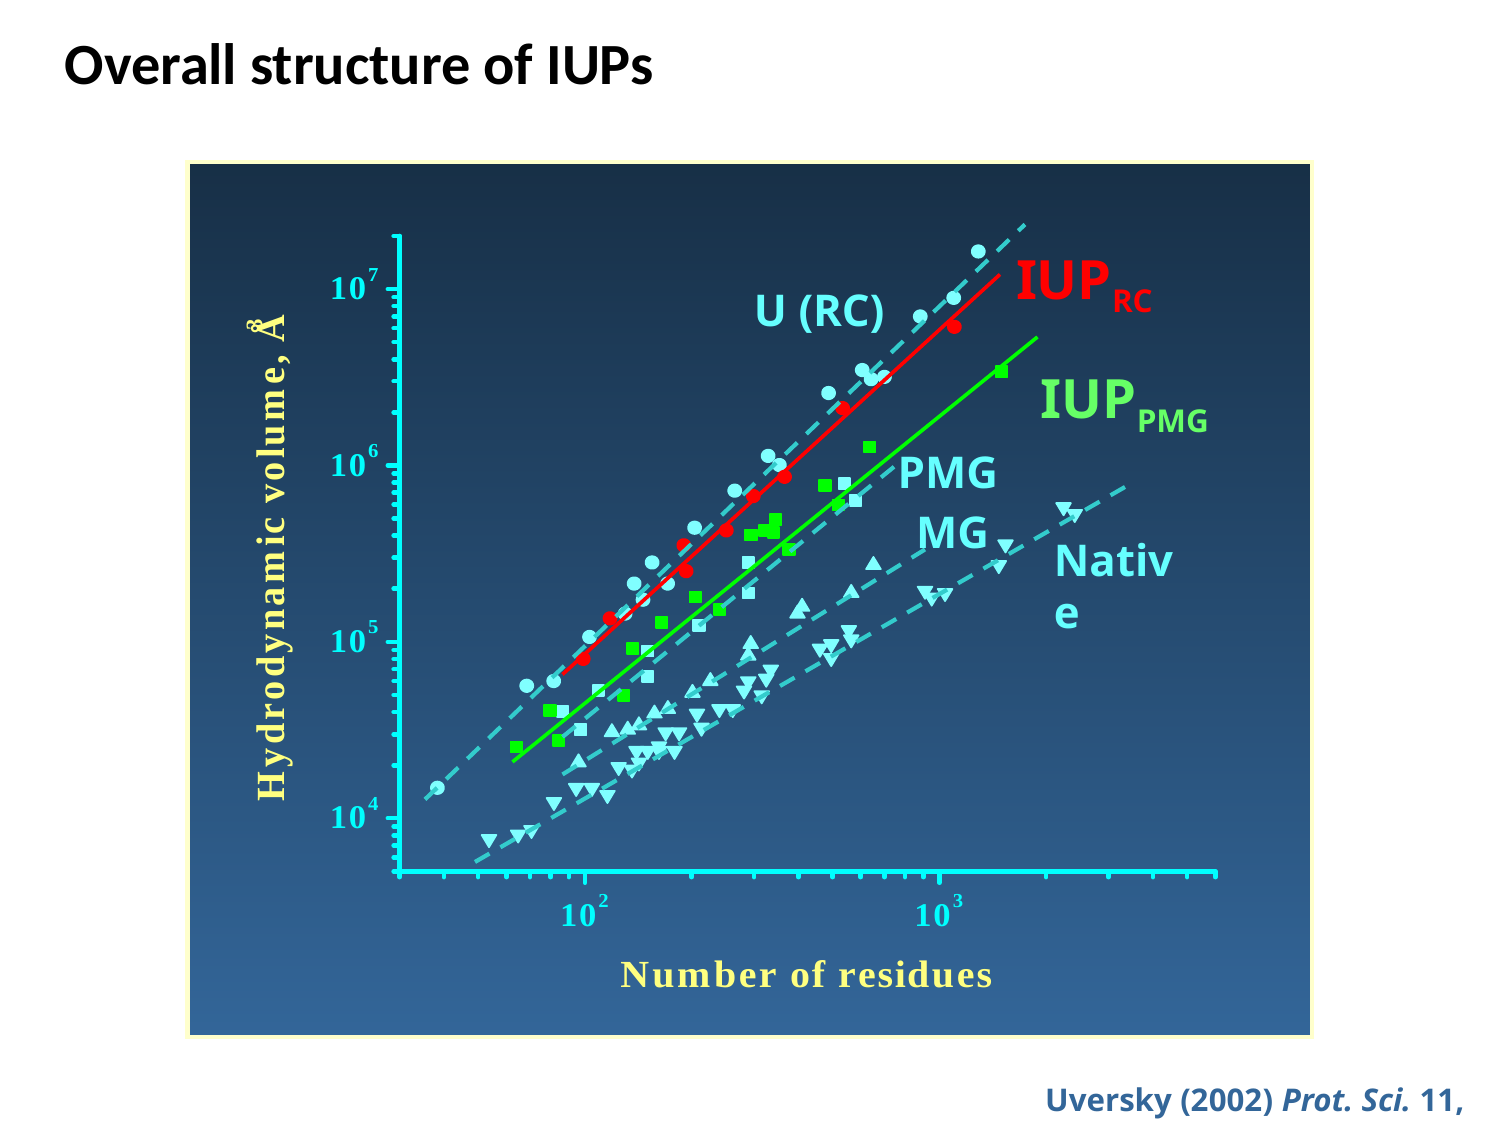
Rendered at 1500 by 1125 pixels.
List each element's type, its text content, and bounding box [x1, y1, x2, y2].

text_box [187, 161, 1313, 1037]
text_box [162, 166, 1288, 1095]
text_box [424, 224, 1126, 863]
text_box Overall structure of IUPs [50, 19, 682, 104]
text_box Uversky (2002) Prot. Sci. 11, 739 [1045, 1080, 1495, 1125]
